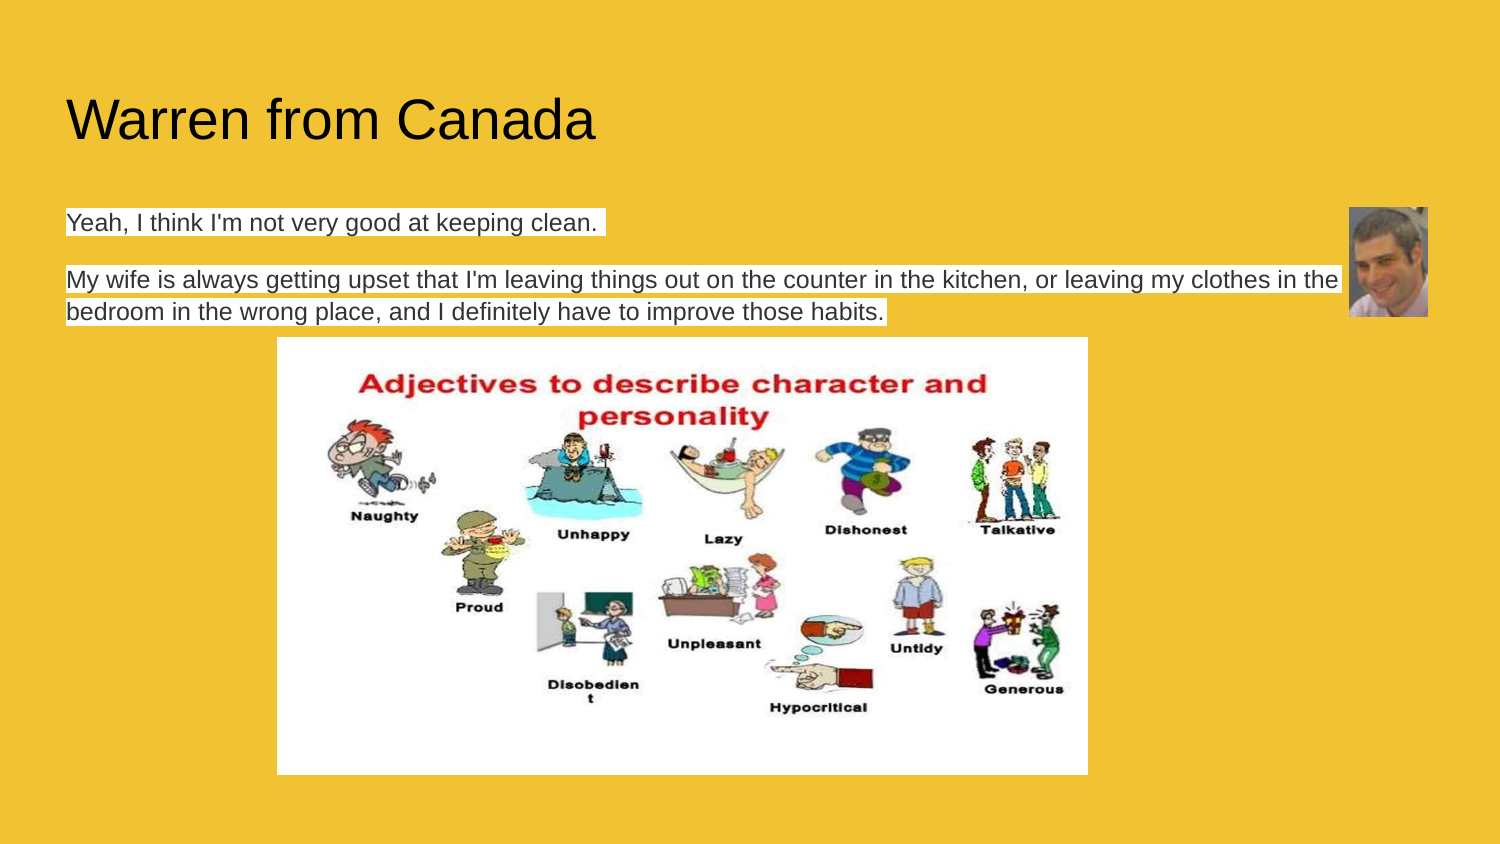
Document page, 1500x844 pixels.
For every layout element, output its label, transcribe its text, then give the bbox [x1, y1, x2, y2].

list Yeah, I think I'm not very good at keeping clean. My wife is always getting upset that I'm leaving things out on the counter in the kitchen, or leaving my clothes in the bedroom in the wrong place, and I definitely have to improve those habits. [51, 189, 1449, 750]
picture [1348, 207, 1428, 317]
picture [276, 337, 1089, 775]
title Warren from Canada [51, 72, 1449, 167]
